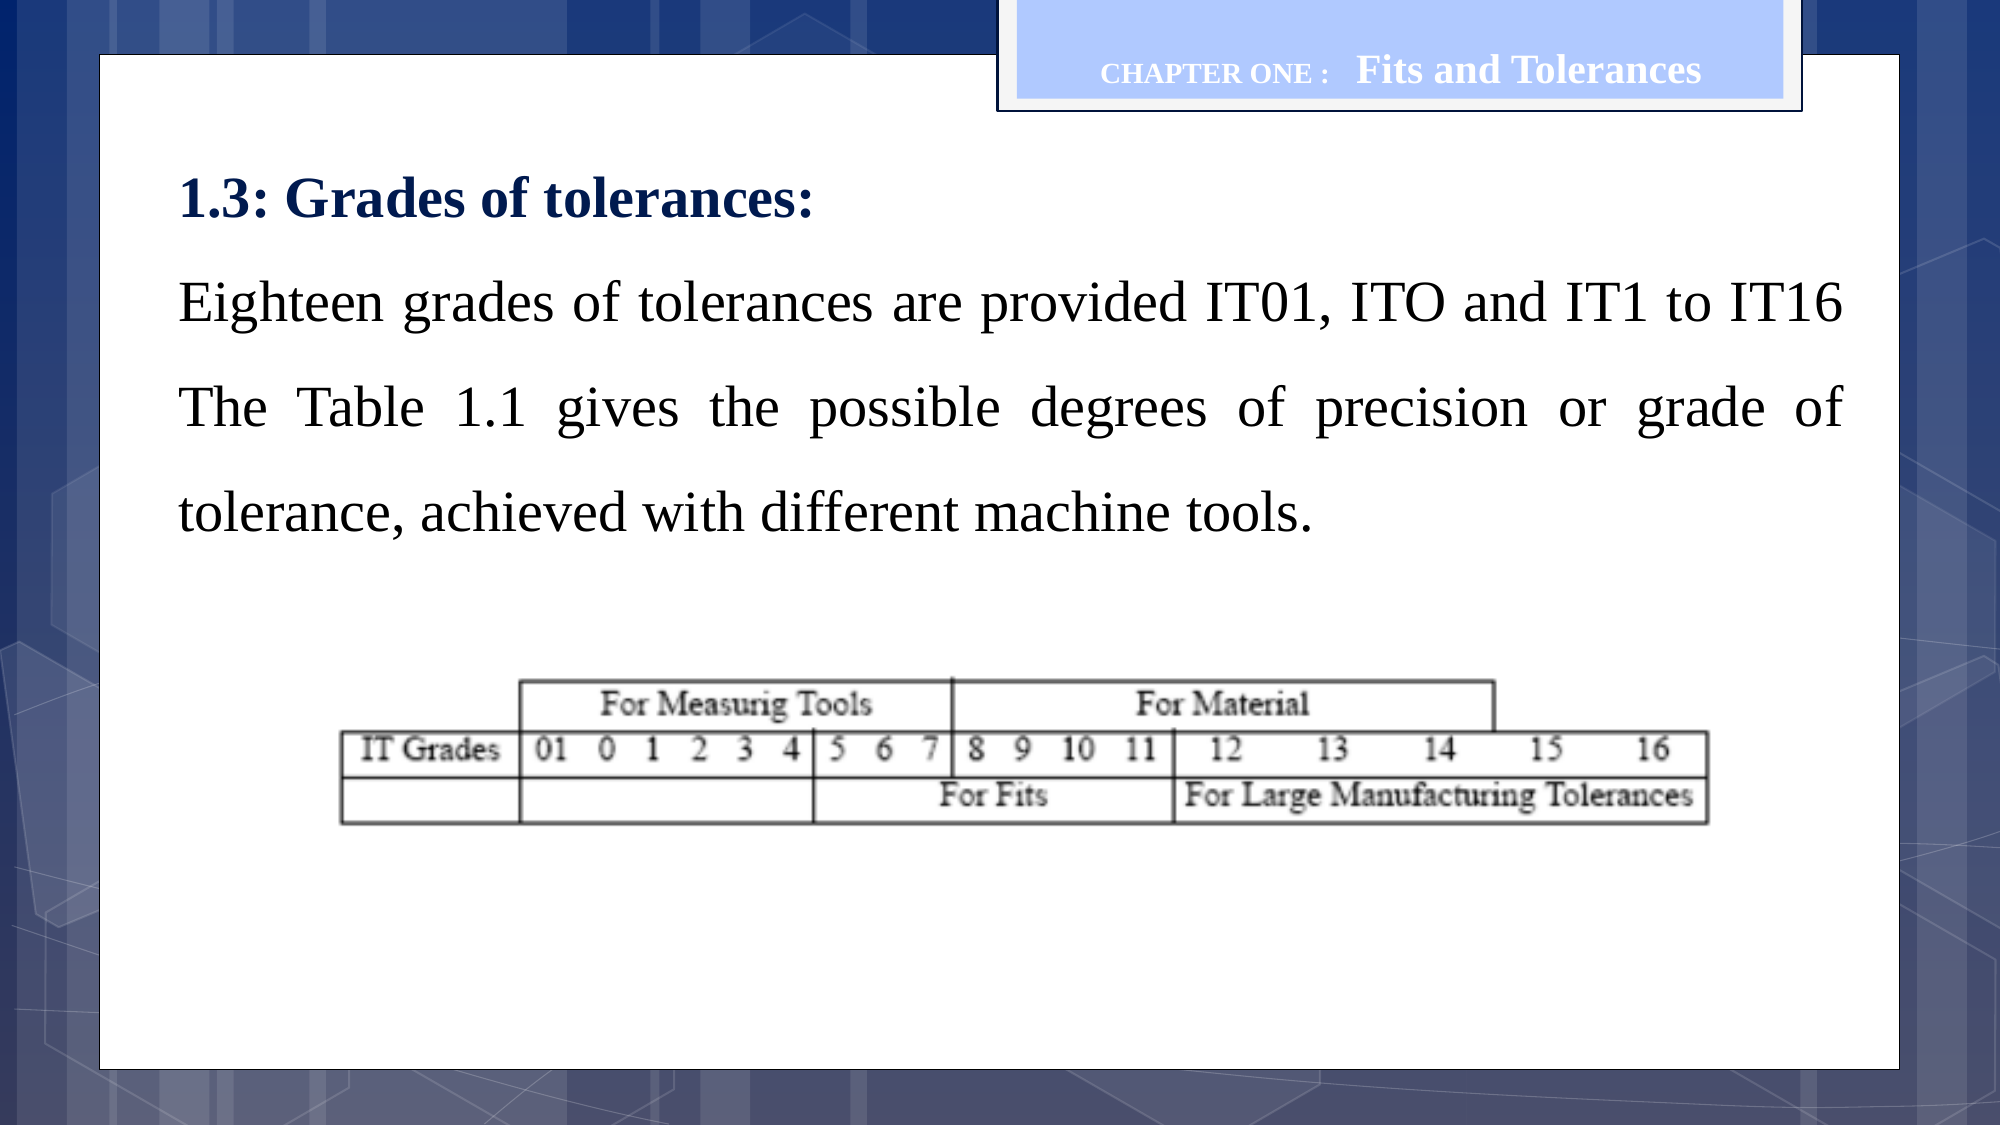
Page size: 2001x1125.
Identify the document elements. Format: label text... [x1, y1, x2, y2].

text_box Eighteen grades of tolerances are provided IT01, ITO and IT1 to IT16 The Table 1.1 gives the possible degrees of precision or grade of tolerance, achieved with different machine tools. [163, 236, 1860, 551]
text_box CHAPTER ONE : Fits and Tolerances [942, 0, 1860, 106]
text_box 1.3: Grades of tolerances: [163, 140, 1899, 237]
picture [324, 638, 1730, 836]
